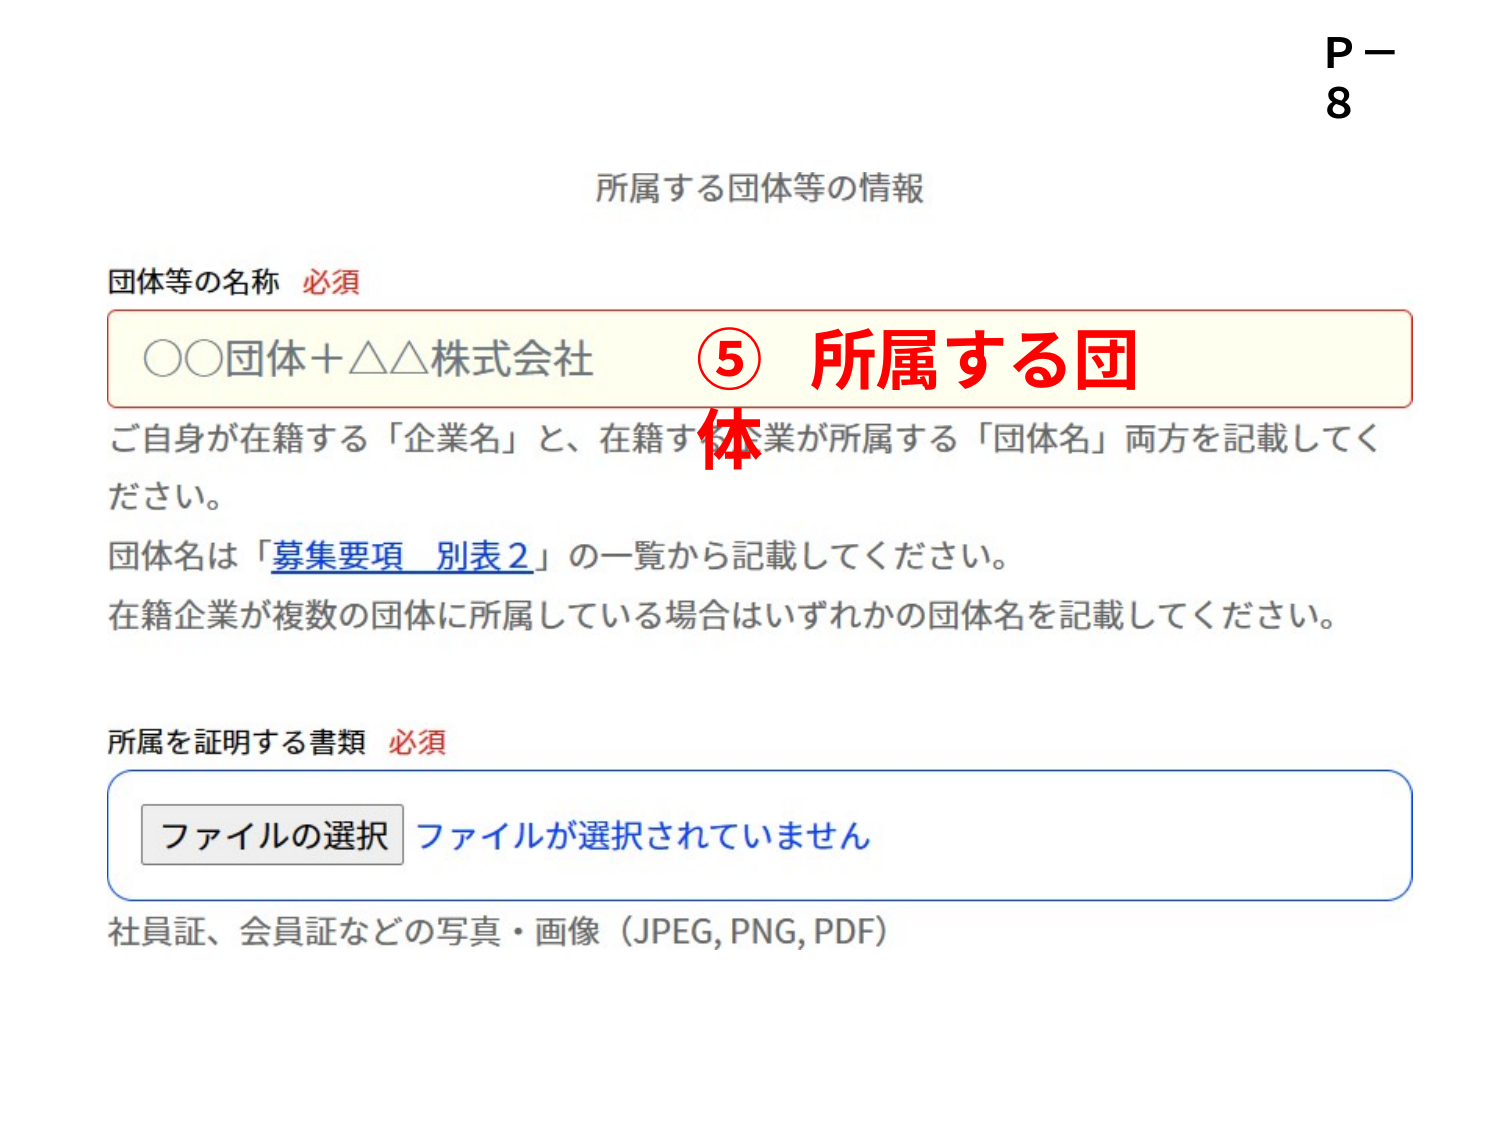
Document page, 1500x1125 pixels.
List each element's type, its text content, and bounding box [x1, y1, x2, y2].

picture [107, 172, 1413, 950]
text_box Ｐ－ ８ [1316, 24, 1449, 127]
